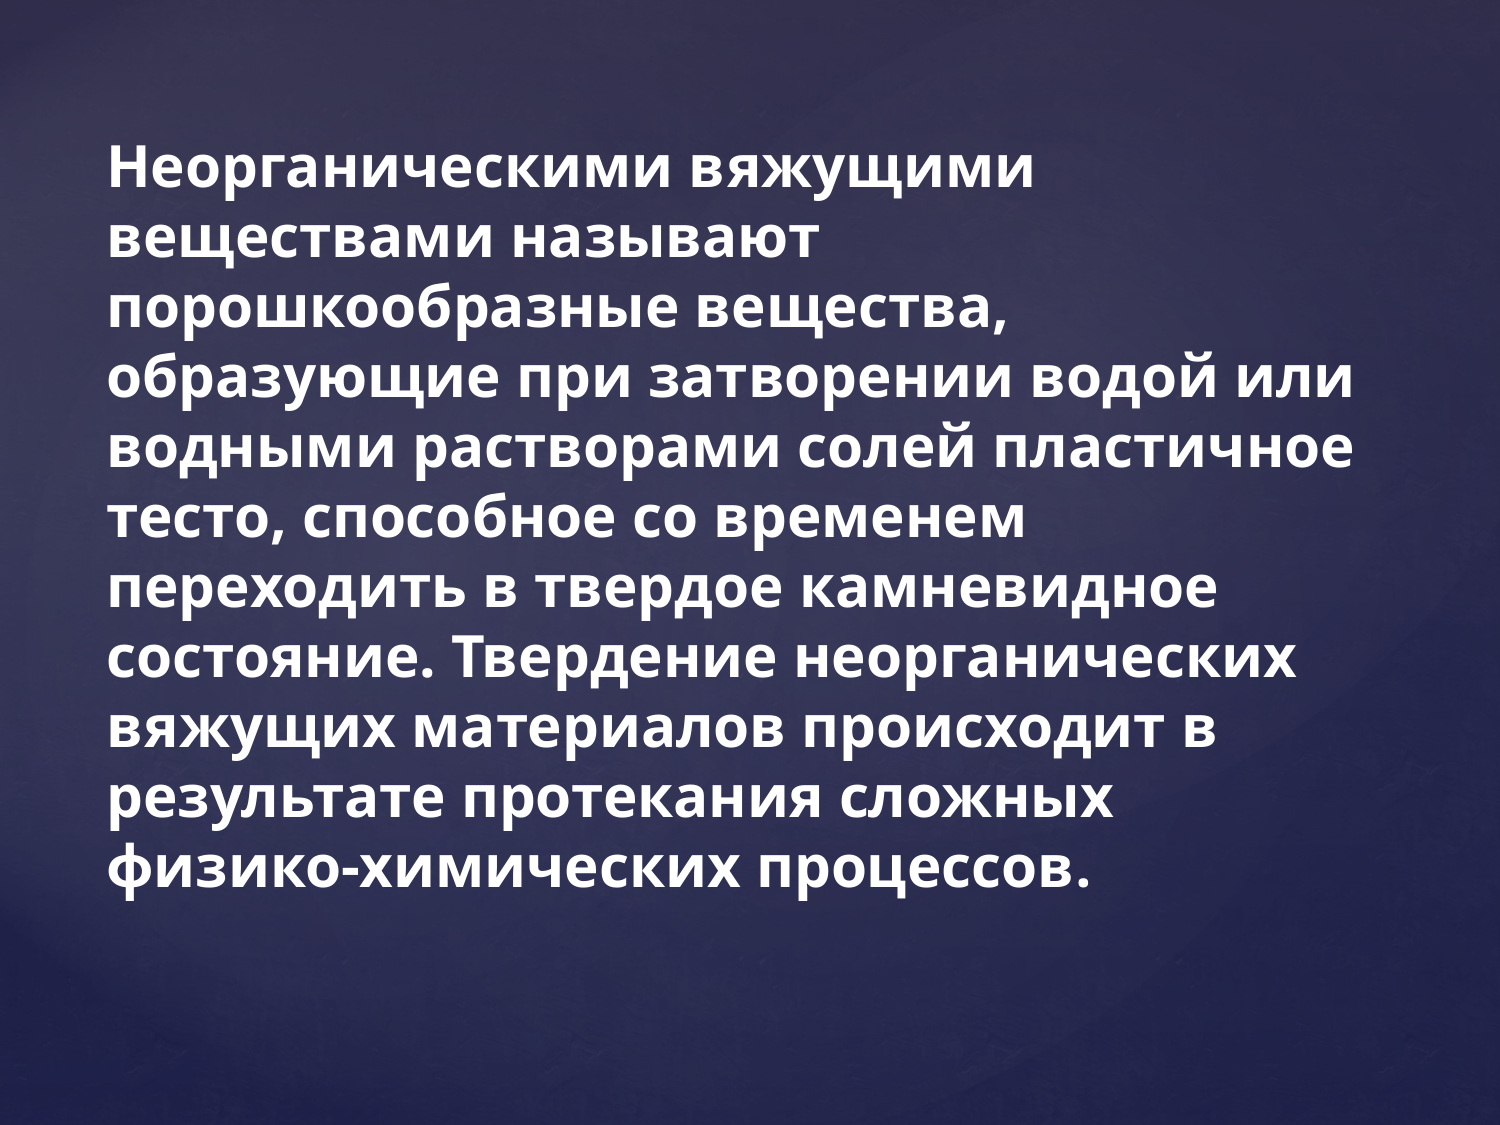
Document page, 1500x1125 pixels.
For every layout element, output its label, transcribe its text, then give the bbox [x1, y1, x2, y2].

list Неорганическими вяжущими веществами называют порошкообразные вещества, образующие при затворении водой или водными растворами солей пластичное тесто, способное со временем переходить в твердое камневидное состояние. Твердение неорганических вяжущих материалов происходит в результате протекания сложных физико-химических процессов. [88, 125, 1388, 903]
